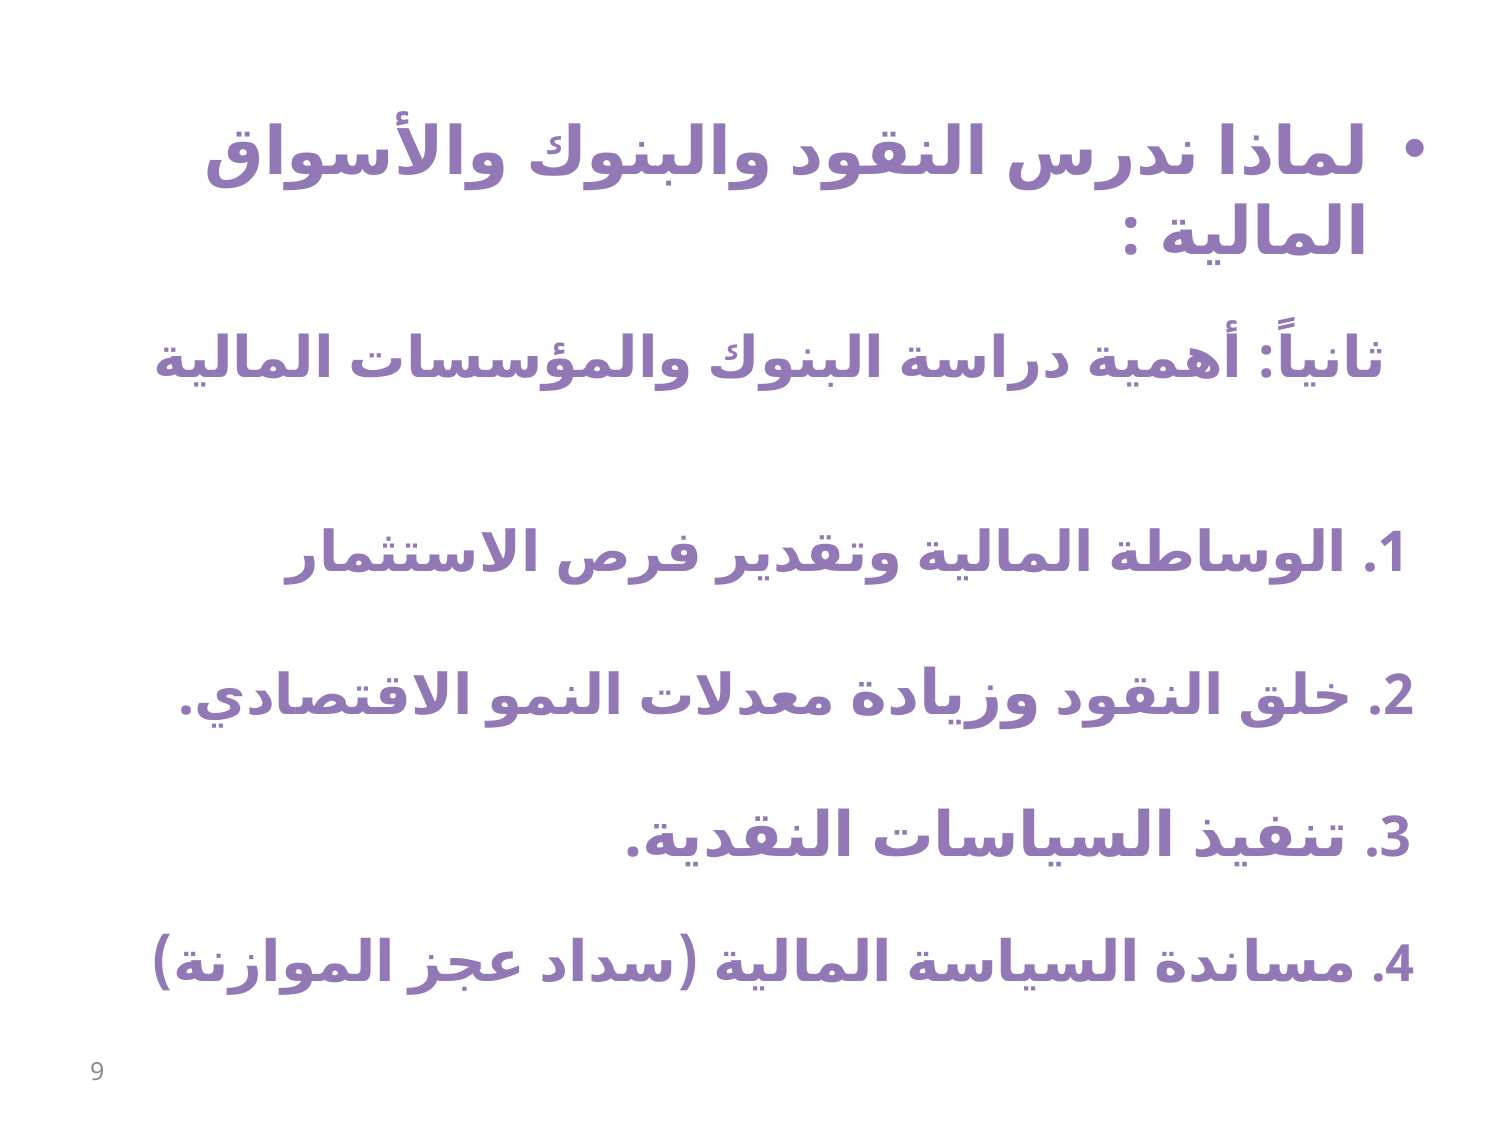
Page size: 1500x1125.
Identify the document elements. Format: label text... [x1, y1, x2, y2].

slide_number 9 [75, 1042, 425, 1103]
text_box [127, 457, 1478, 593]
text_box 3. تنفيذ السياسات النقدية. [76, 786, 1427, 953]
text_box 2. خلق النقود وزيادة معدلات النمو الاقتصادي. [79, 645, 1430, 754]
text_box 1. الوساطة المالية وتقدير فرص الاستثمار [74, 508, 1425, 617]
list لماذا ندرس النقود والبنوك والأسواق المالية : [91, 99, 1442, 235]
text_box ثانياً: أهمية دراسة البنوك والمؤسسات المالية [102, 312, 1453, 448]
text_box 4. مساندة السياسة المالية (سداد عجز الموازنة) [79, 916, 1430, 1059]
